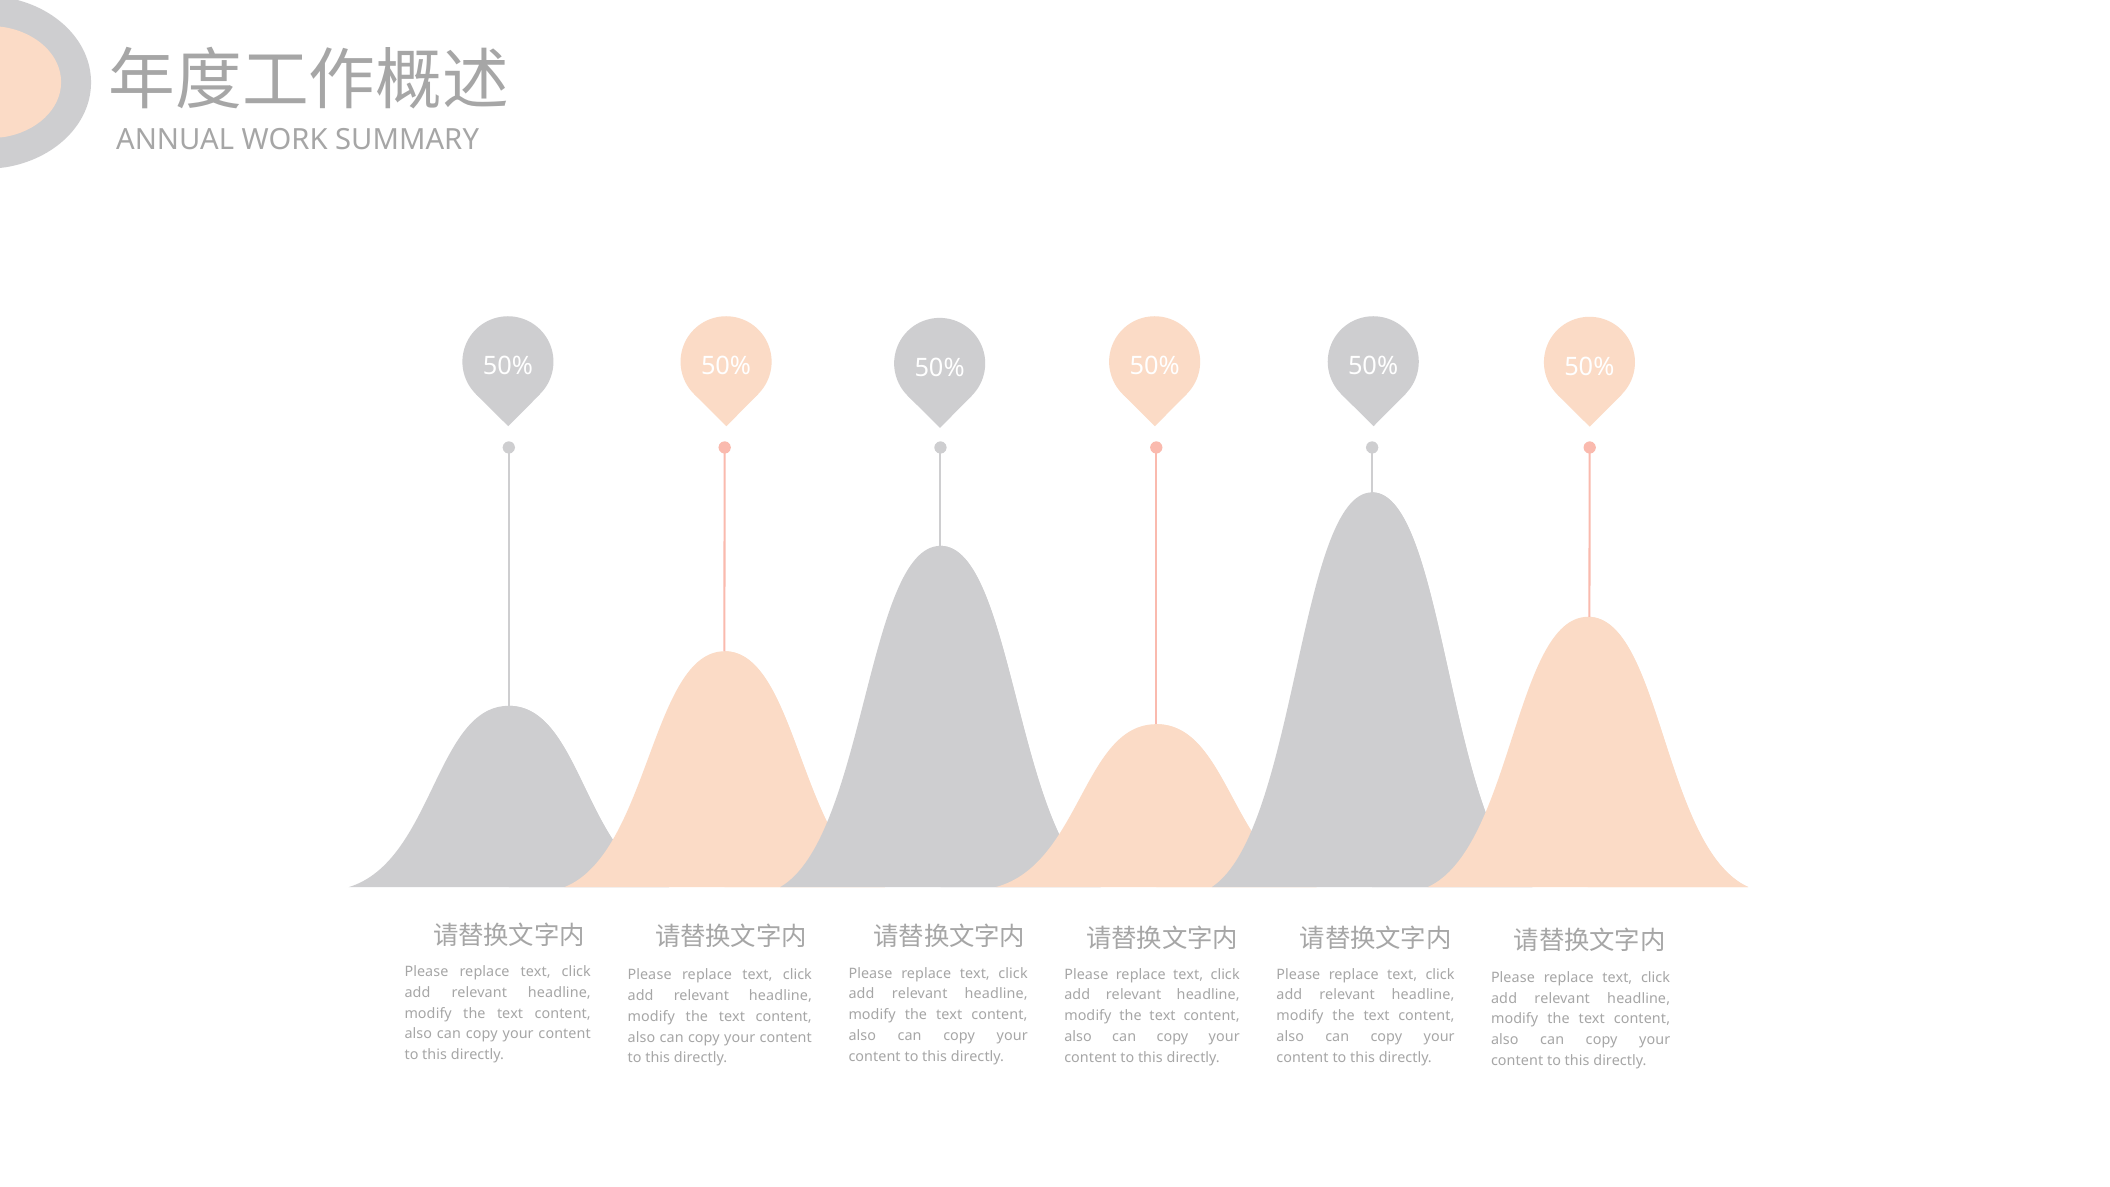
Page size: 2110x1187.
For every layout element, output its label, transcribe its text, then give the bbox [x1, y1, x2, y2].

text_box [0, 25, 63, 139]
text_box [894, 317, 986, 428]
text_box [348, 705, 564, 888]
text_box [564, 651, 780, 888]
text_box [1064, 916, 1241, 1045]
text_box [1276, 916, 1456, 1045]
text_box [627, 914, 813, 1046]
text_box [1327, 316, 1419, 427]
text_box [1427, 616, 1749, 888]
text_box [1211, 492, 1533, 888]
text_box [1109, 316, 1201, 427]
text_box [0, 0, 93, 169]
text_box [848, 914, 1029, 1044]
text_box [1491, 917, 1671, 1048]
text_box ANNUAL WORK SUMMARY [108, 119, 570, 155]
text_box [680, 316, 772, 427]
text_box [404, 912, 592, 1043]
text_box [462, 316, 554, 427]
text_box 年度工作概述 [108, 36, 757, 117]
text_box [996, 724, 1211, 888]
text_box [780, 545, 1101, 888]
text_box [1543, 316, 1635, 427]
